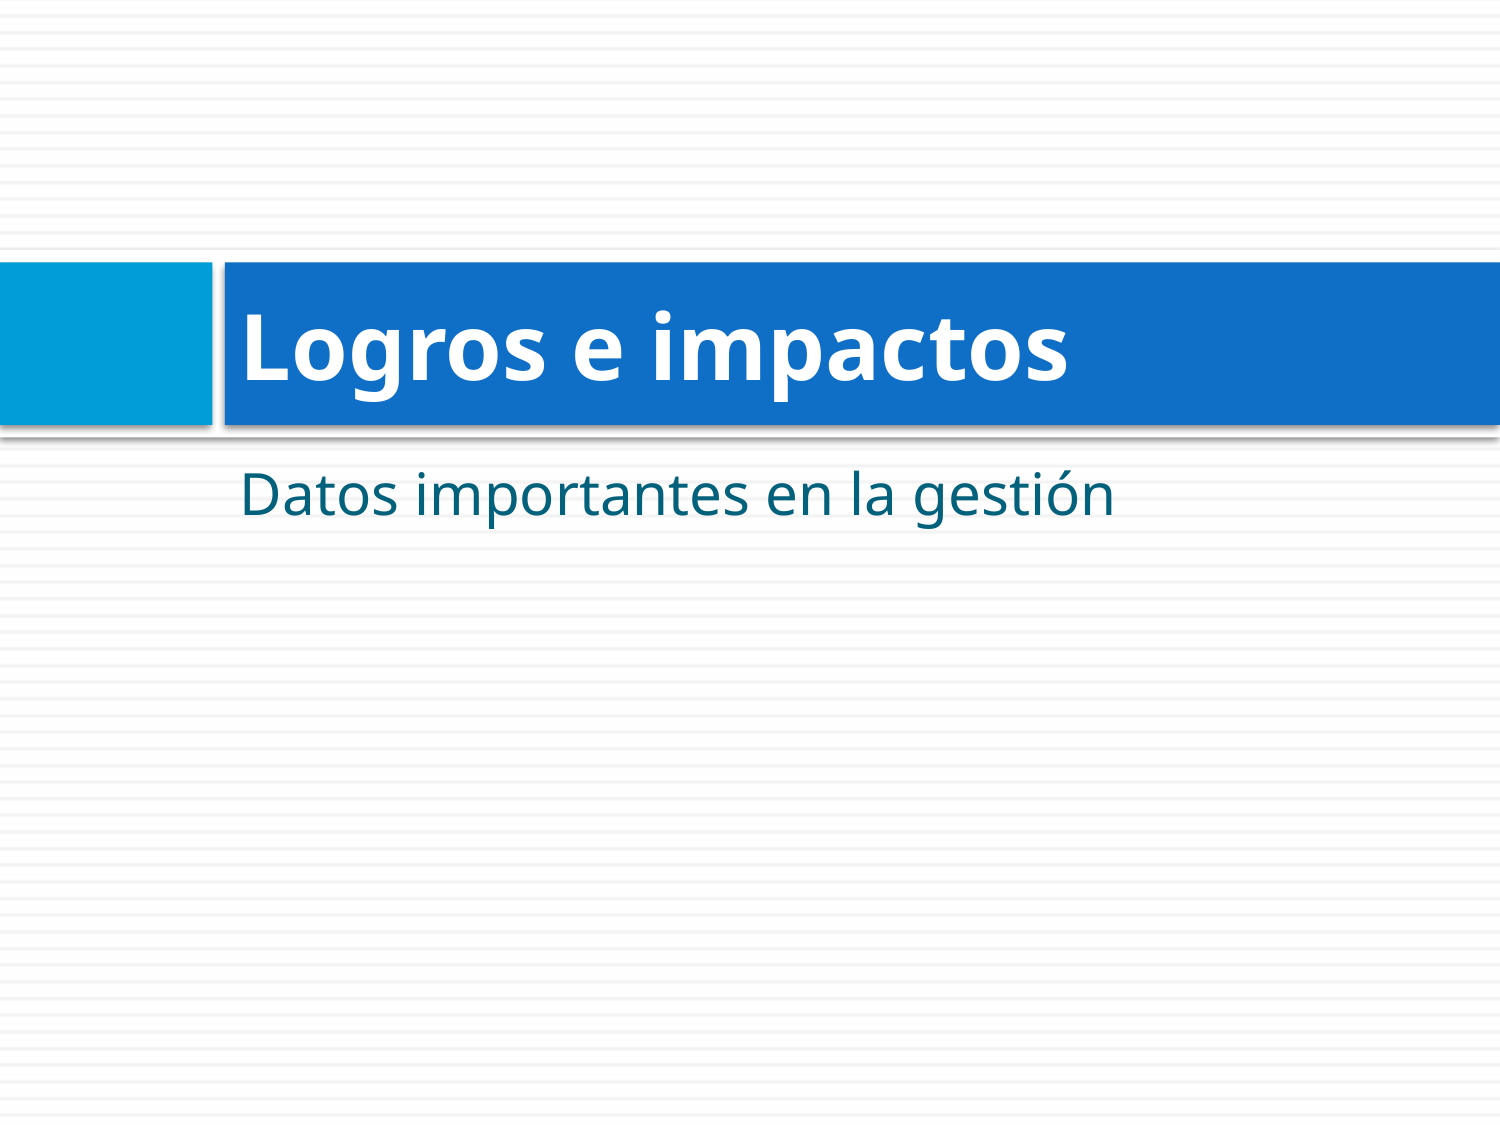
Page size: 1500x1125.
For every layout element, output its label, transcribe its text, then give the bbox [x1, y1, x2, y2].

list Datos importantes en la gestión [225, 450, 1394, 725]
title Logros e impactos [225, 262, 1475, 425]
